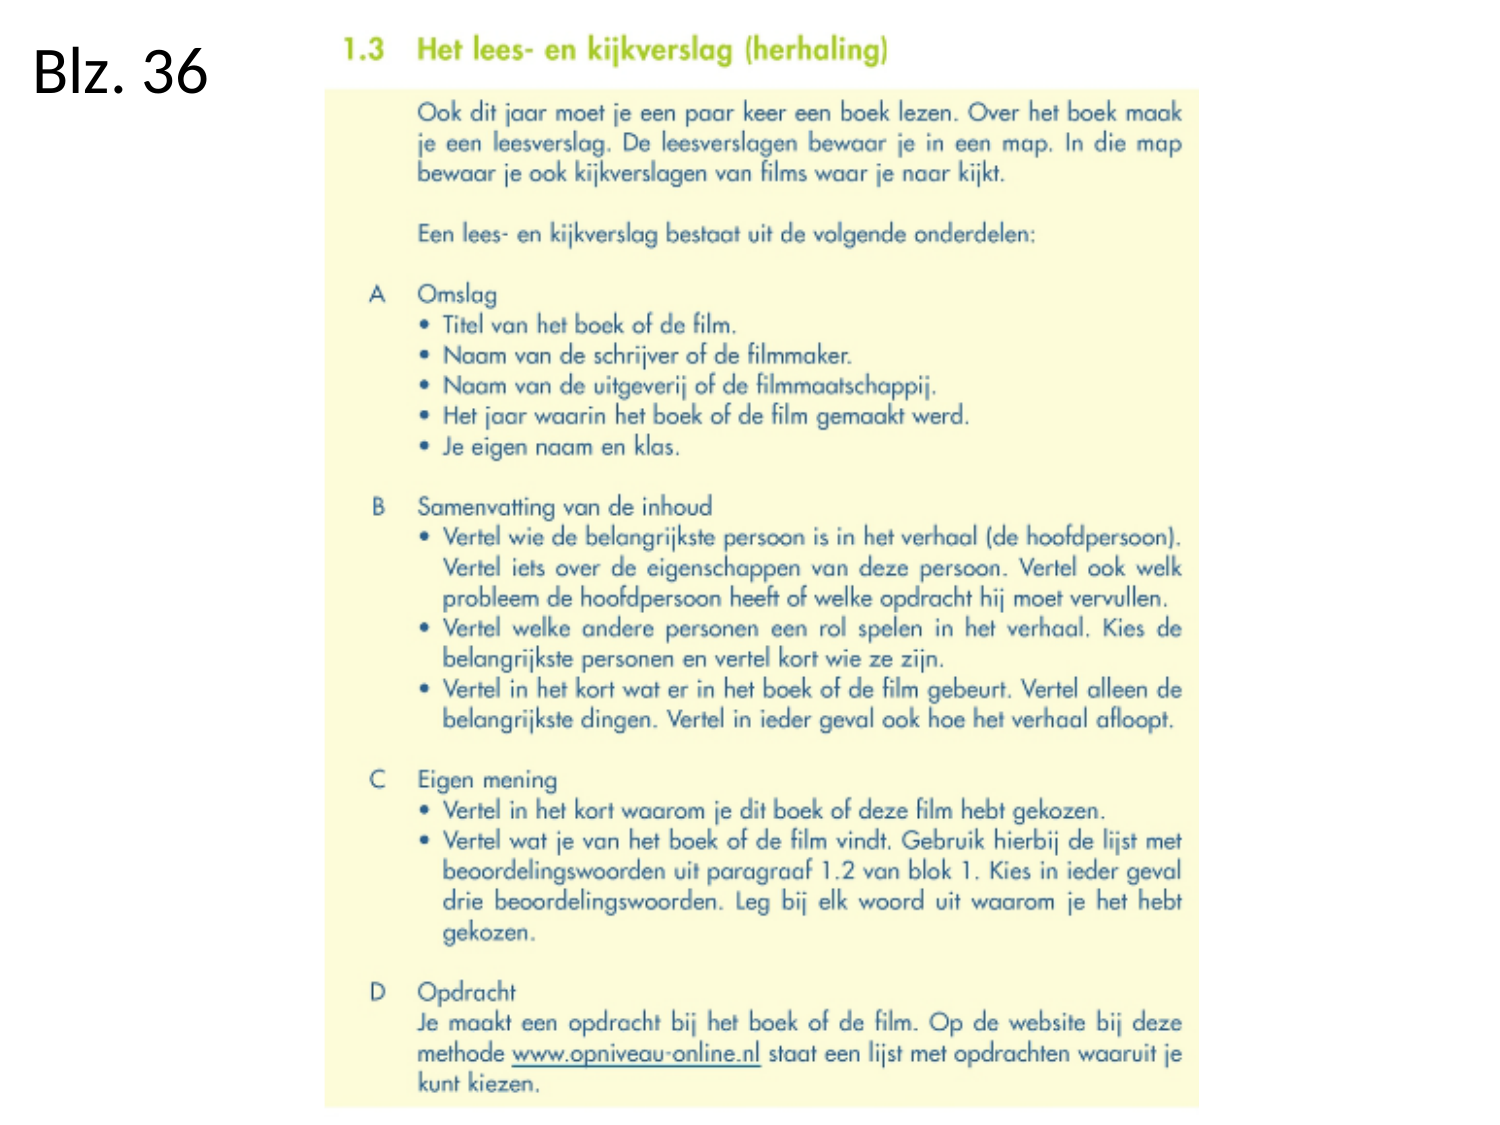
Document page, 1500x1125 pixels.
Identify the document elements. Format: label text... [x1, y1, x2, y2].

text_box Blz. 36 [17, 19, 313, 110]
picture [324, 0, 1200, 1117]
